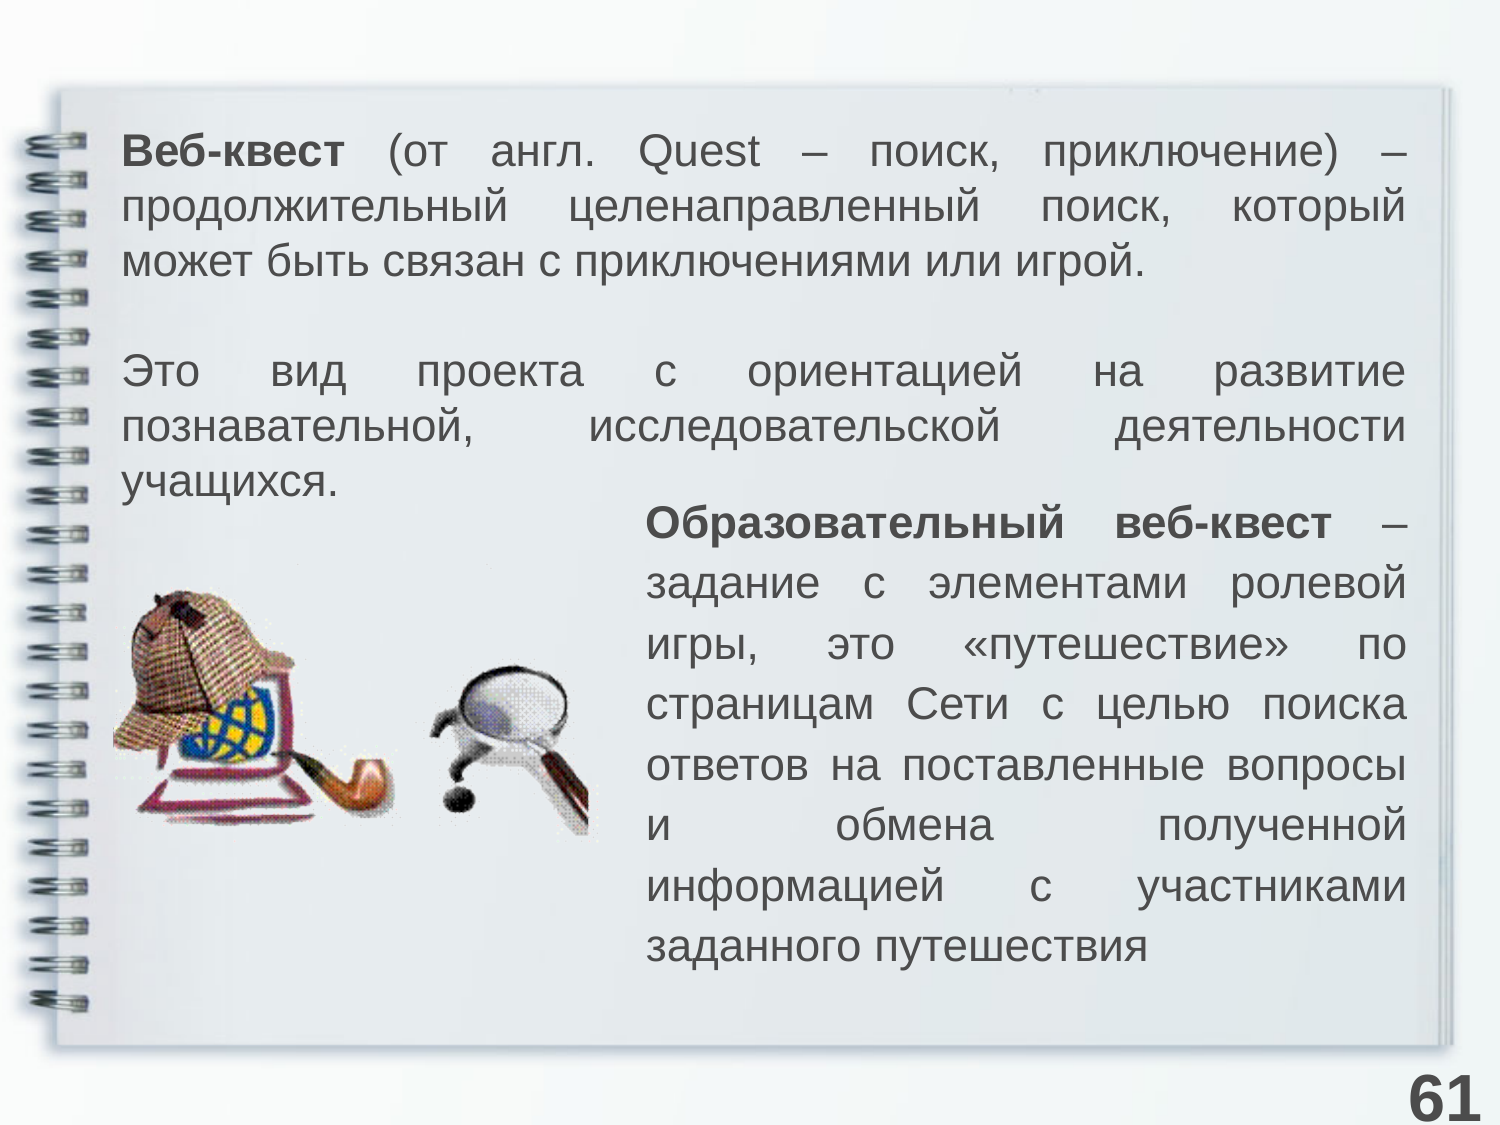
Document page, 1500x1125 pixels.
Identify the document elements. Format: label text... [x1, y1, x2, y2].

picture [0, 0, 1500, 1125]
list Веб-квест (от англ. Quest – поиск, приключение) – продолжительный целенаправленный поиск, который может быть связан с приключениями или игрой. Это вид проекта с ориентацией на развитие познавательной, исследовательской деятельности учащихся. [106, 113, 1423, 557]
text_box Образовательный веб-квест – задание c элементами ролевой игры, это «путешествие» по страницам Сети с целью поиска ответов на поставленные вопросы и обмена полученной информацией с участниками заданного путешествия [631, 479, 1423, 979]
slide_number 61 [1147, 1046, 1498, 1125]
